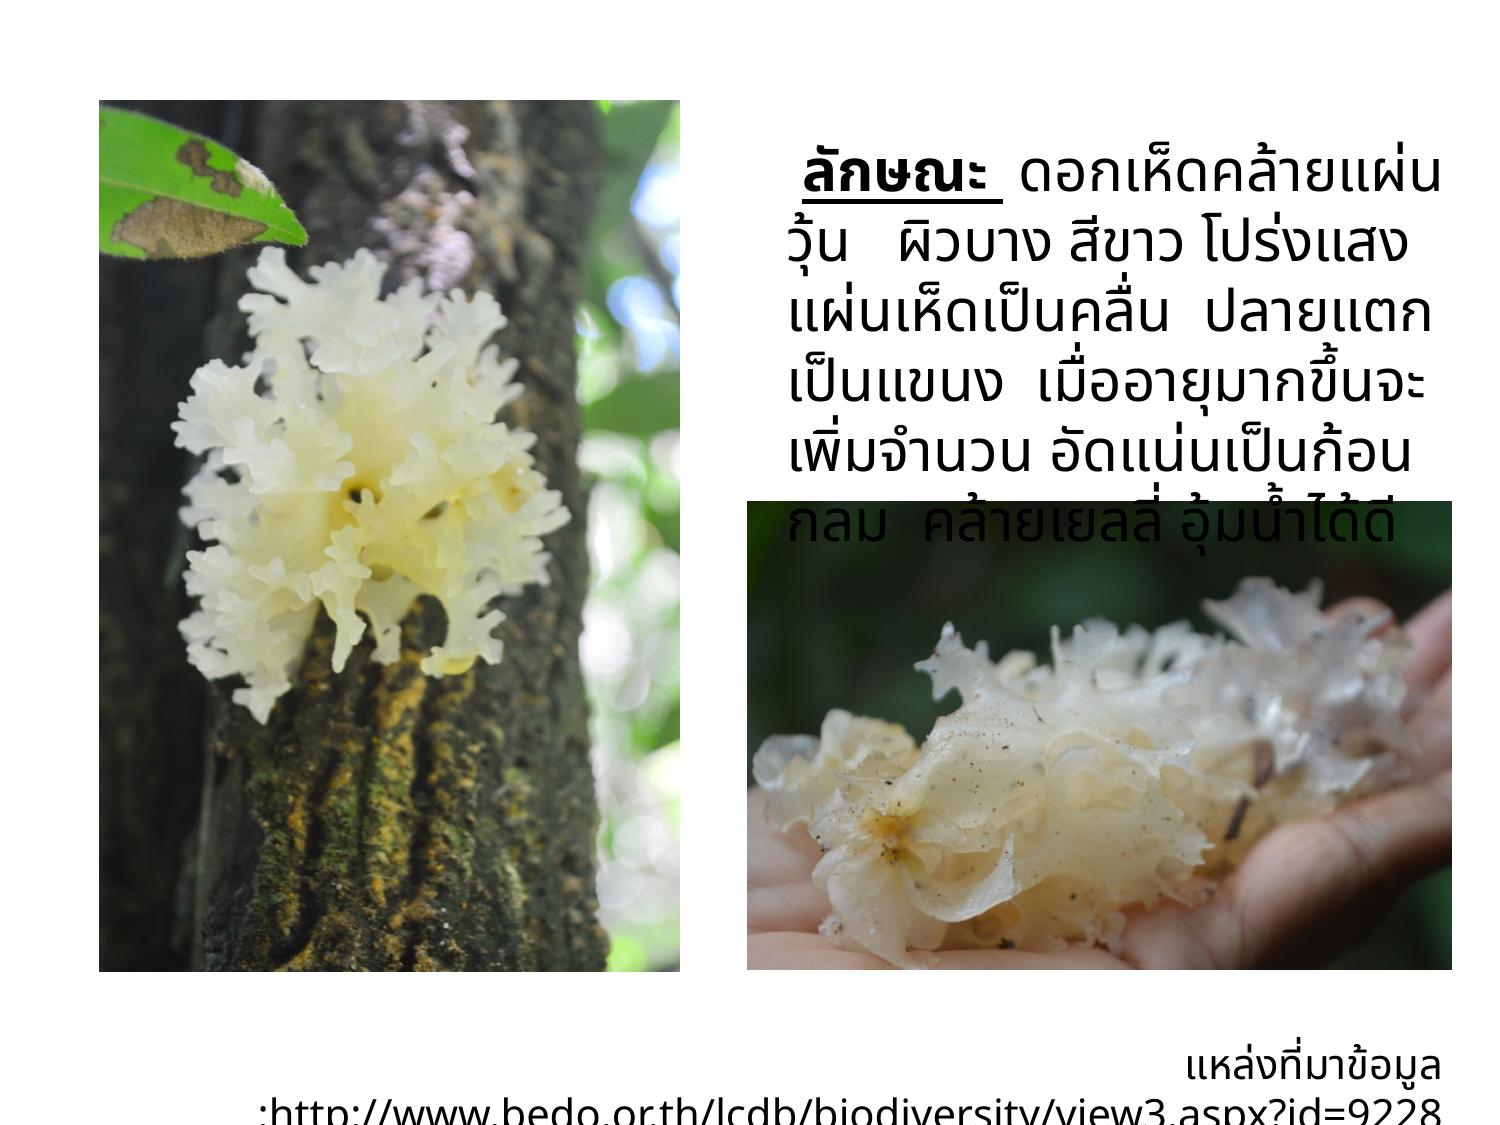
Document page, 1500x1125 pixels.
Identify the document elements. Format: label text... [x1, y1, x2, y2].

text_box ลักษณะ ดอกเห็ดคล้ายแผ่นวุ้น ผิวบาง สีขาว โปร่งแสง แผ่นเห็ดเป็นคลื่น ปลายแตกเป็นแขนง เมื่ออายุมากขึ้นจะเพิ่มจำนวน อัดแน่นเป็นก้อนกลม คล้ายเยลลี่ อุ้มน้ำได้ดี [772, 125, 1462, 560]
text_box แหล่งที่มาข้อมูล :http://www.bedo.or.th/lcdb/biodiversity/view3.aspx?id=9228 [146, 1030, 1459, 1125]
picture [99, 100, 680, 973]
picture [746, 501, 1452, 971]
